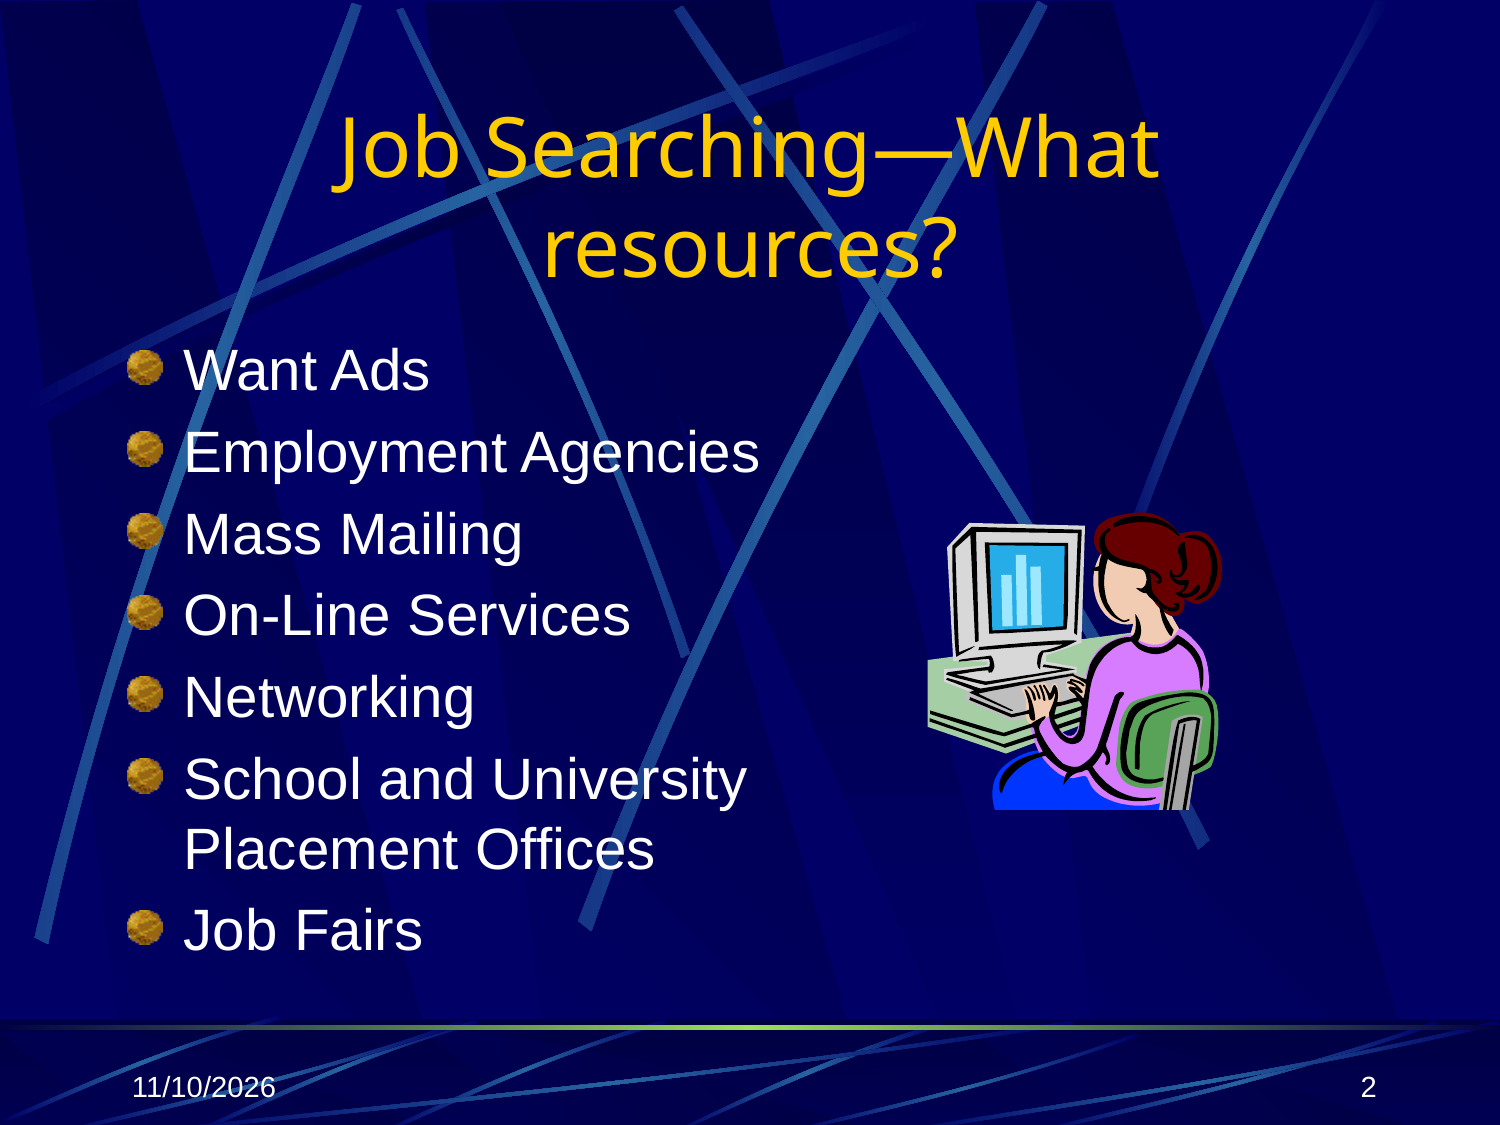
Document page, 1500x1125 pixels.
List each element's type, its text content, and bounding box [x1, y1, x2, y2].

picture [127, 595, 163, 630]
slide_number 2 [1079, 1035, 1393, 1111]
picture [127, 676, 163, 712]
picture [127, 513, 163, 549]
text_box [927, 511, 1223, 813]
list Want Ads Employment Agencies Mass Mailing On-Line Services Networking School and University Placement Offices Job Fairs [112, 324, 788, 1001]
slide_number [116, 1035, 430, 1111]
picture [127, 910, 163, 945]
picture [127, 758, 163, 794]
picture [127, 431, 163, 467]
picture [127, 350, 163, 385]
title Job Searching—What resources? [112, 85, 1388, 302]
